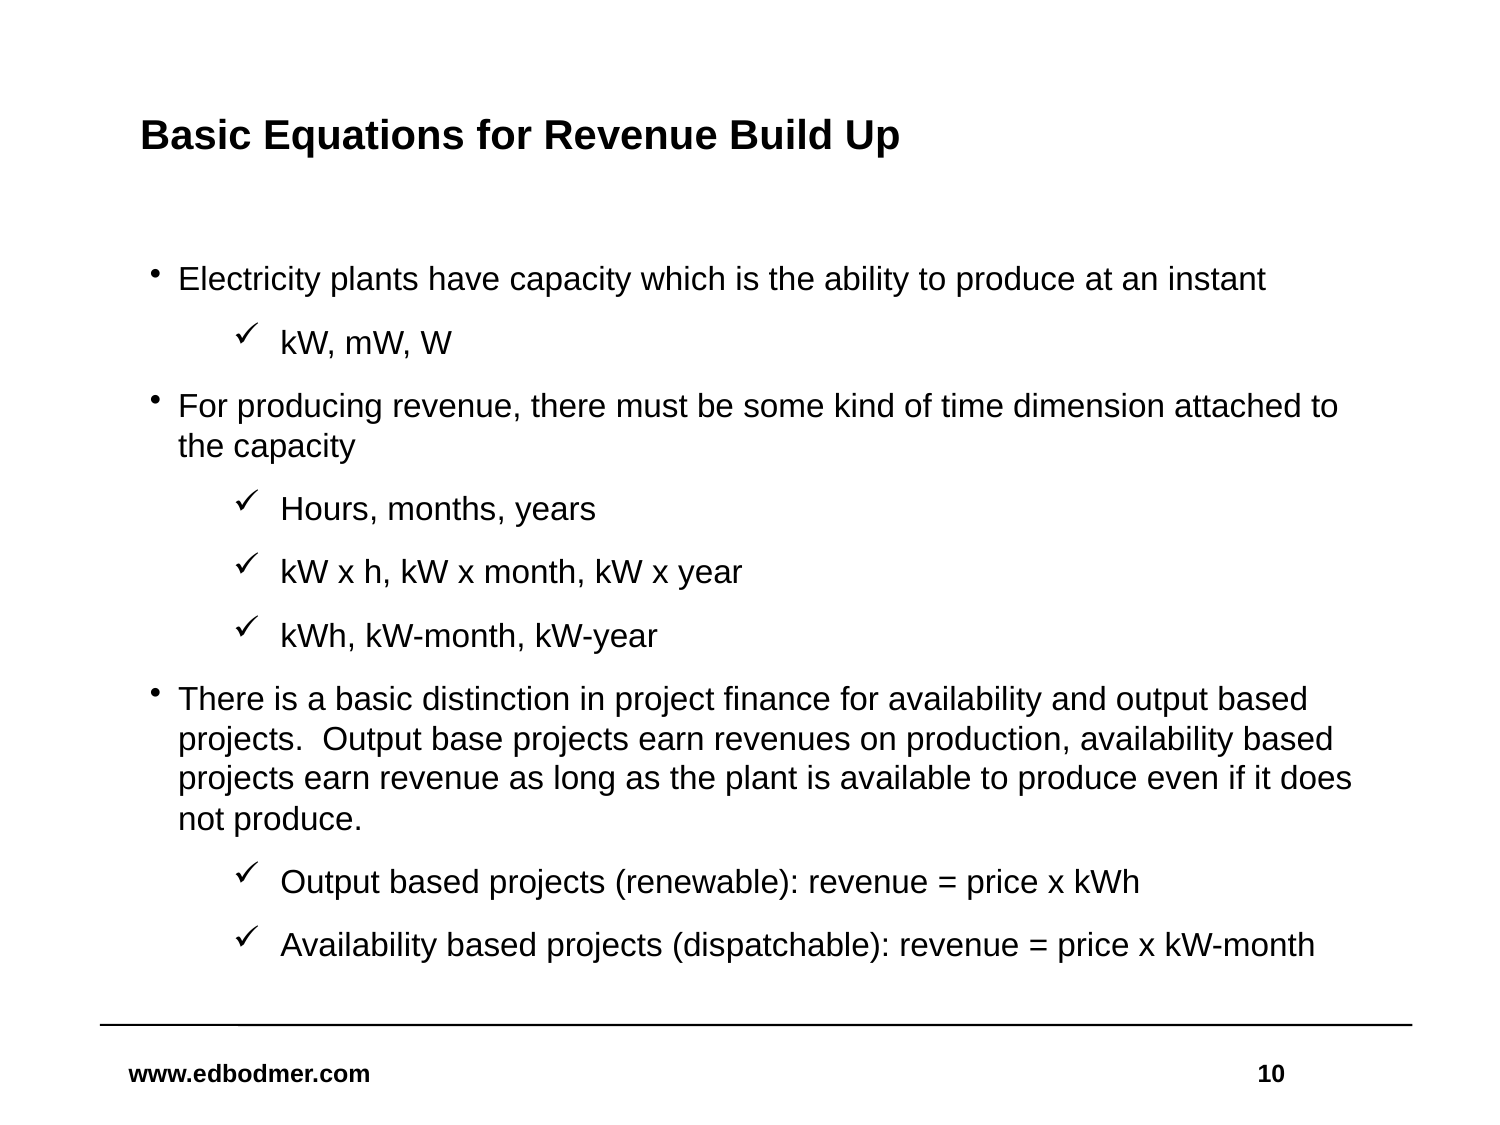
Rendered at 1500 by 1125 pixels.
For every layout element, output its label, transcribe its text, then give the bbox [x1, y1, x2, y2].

list Electricity plants have capacity which is the ability to produce at an instant kW, mW, W For producing revenue, there must be some kind of time dimension attached to the capacity Hours, months, years kW x h, kW x month, kW x year kWh, kW-month, kW-year There is a basic distinction in project finance for availability and output based projects. Output base projects earn revenues on production, availability based projects earn revenue as long as the plant is available to produce even if it does not produce. Output based projects (renewable): revenue = price x kWh Availability based projects (dispatchable): revenue = price x kW-month [125, 249, 1375, 1000]
title Basic Equations for Revenue Build Up [125, 99, 1288, 225]
